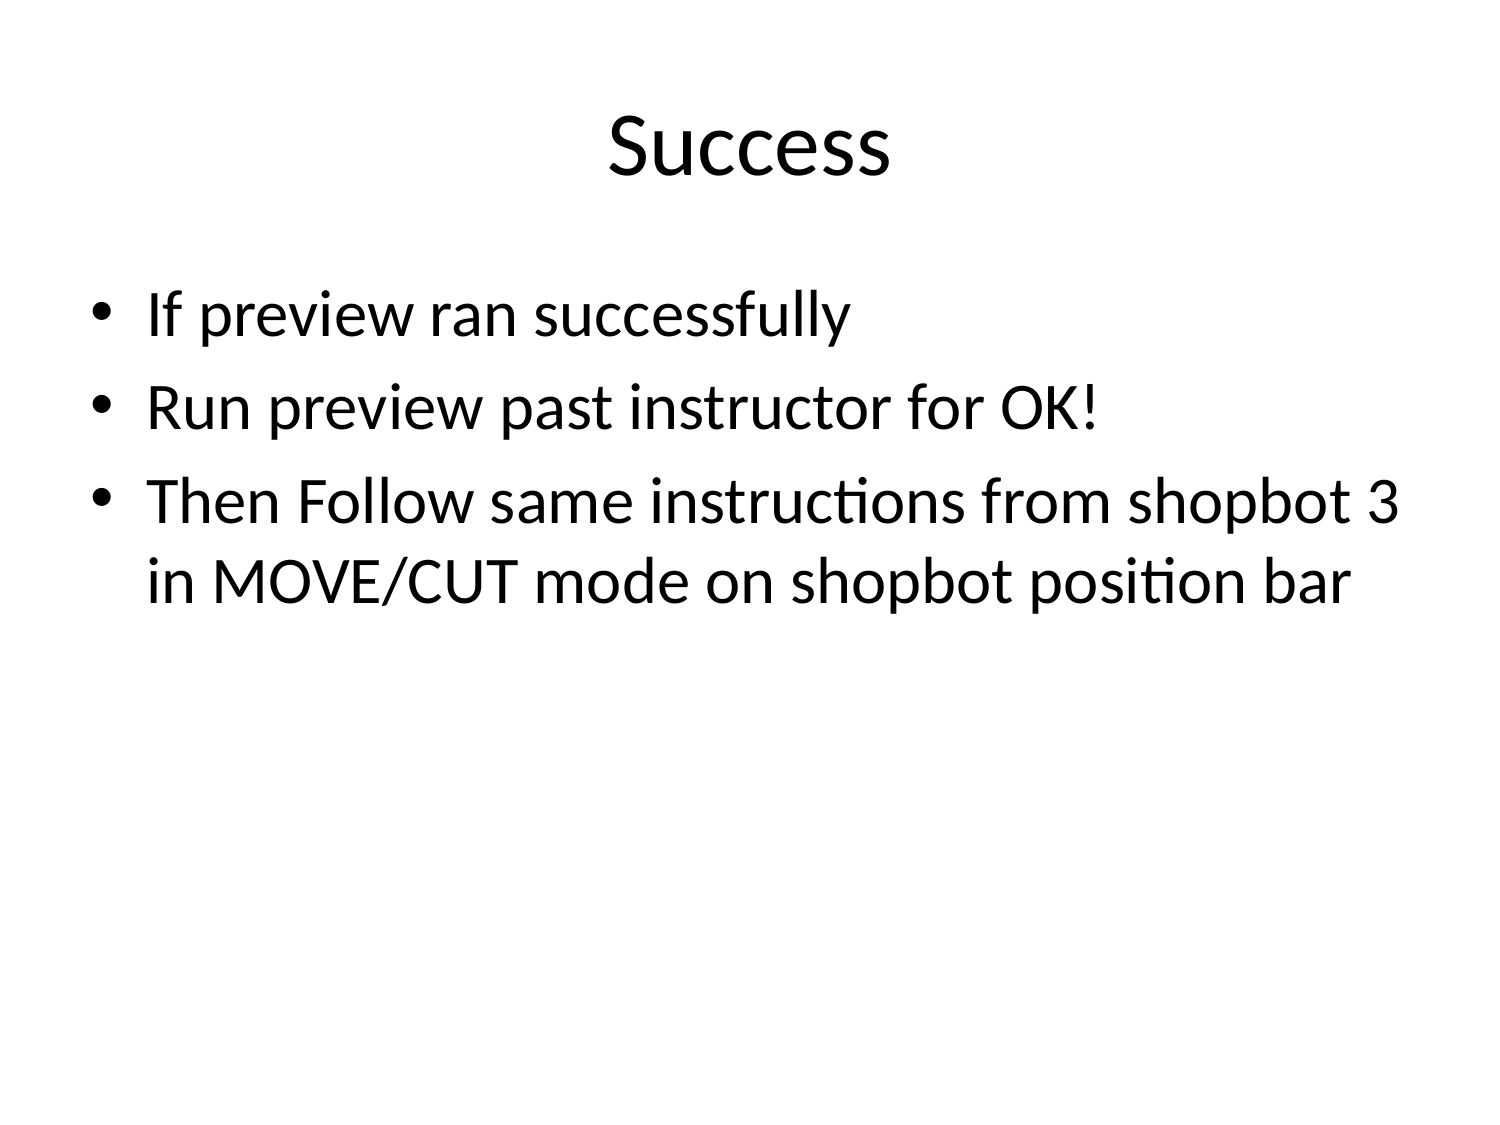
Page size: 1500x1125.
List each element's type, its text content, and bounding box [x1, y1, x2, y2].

title Success [75, 45, 1425, 233]
list If preview ran successfully Run preview past instructor for OK! Then Follow same instructions from shopbot 3 in MOVE/CUT mode on shopbot position bar [75, 262, 1425, 1005]
